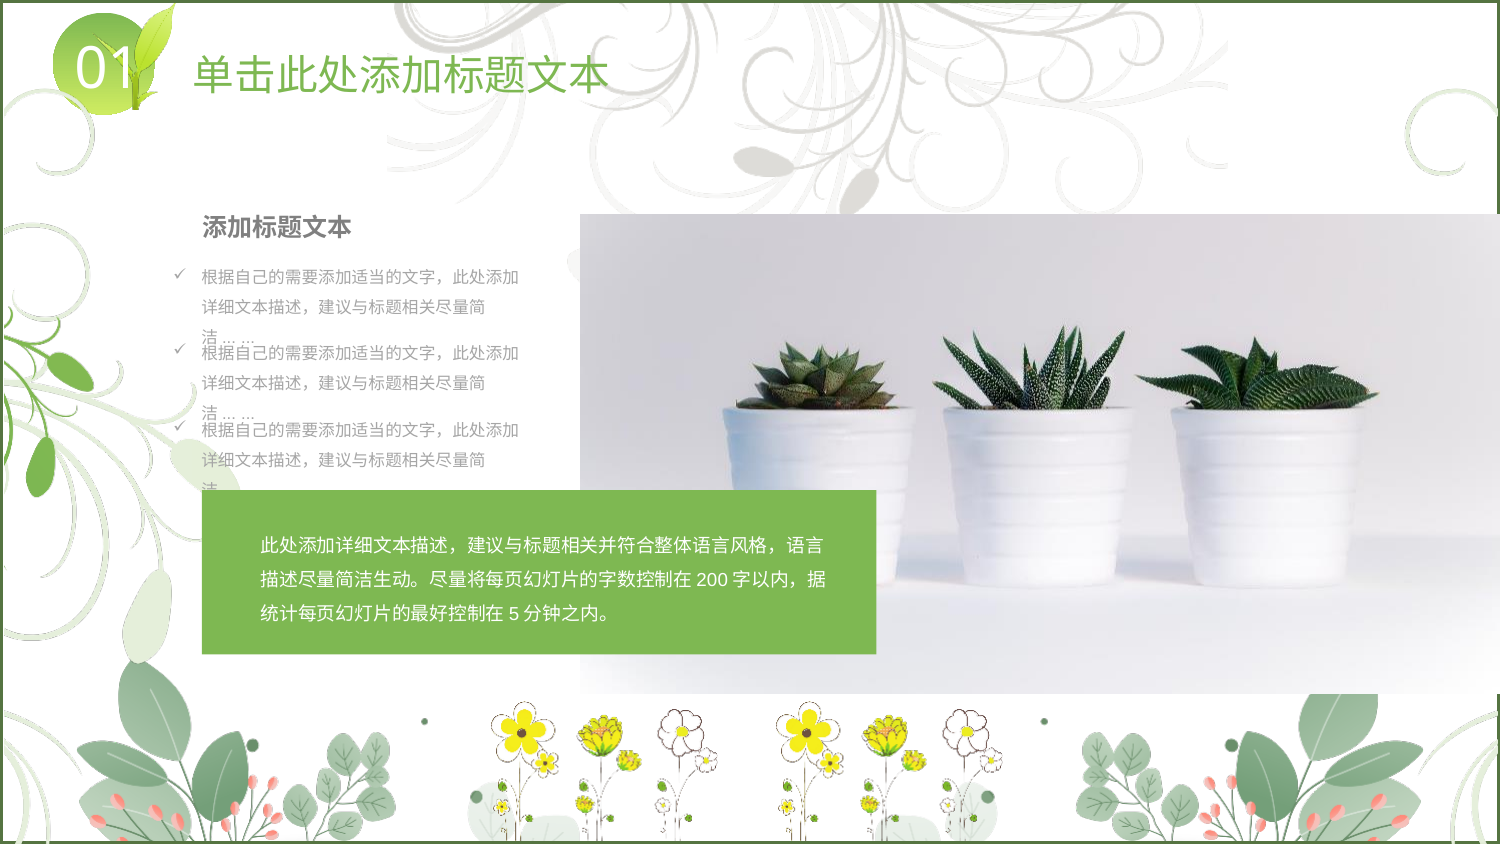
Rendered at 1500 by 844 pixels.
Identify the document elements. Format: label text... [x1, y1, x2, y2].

picture [3, 3, 1500, 844]
text_box 01 [56, 29, 159, 100]
text_box 此处添加详细文本描述，建议与标题相关并符合整体语言风格，语言描述尽量简洁生动。尽量将每页幻灯片的字数控制在200字以内，据统计每页幻灯片的最好控制在5分钟之内。 [245, 515, 580, 632]
text_box [201, 489, 580, 655]
text_box 单击此处添加标题文本 [177, 40, 652, 106]
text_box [158, 204, 547, 476]
